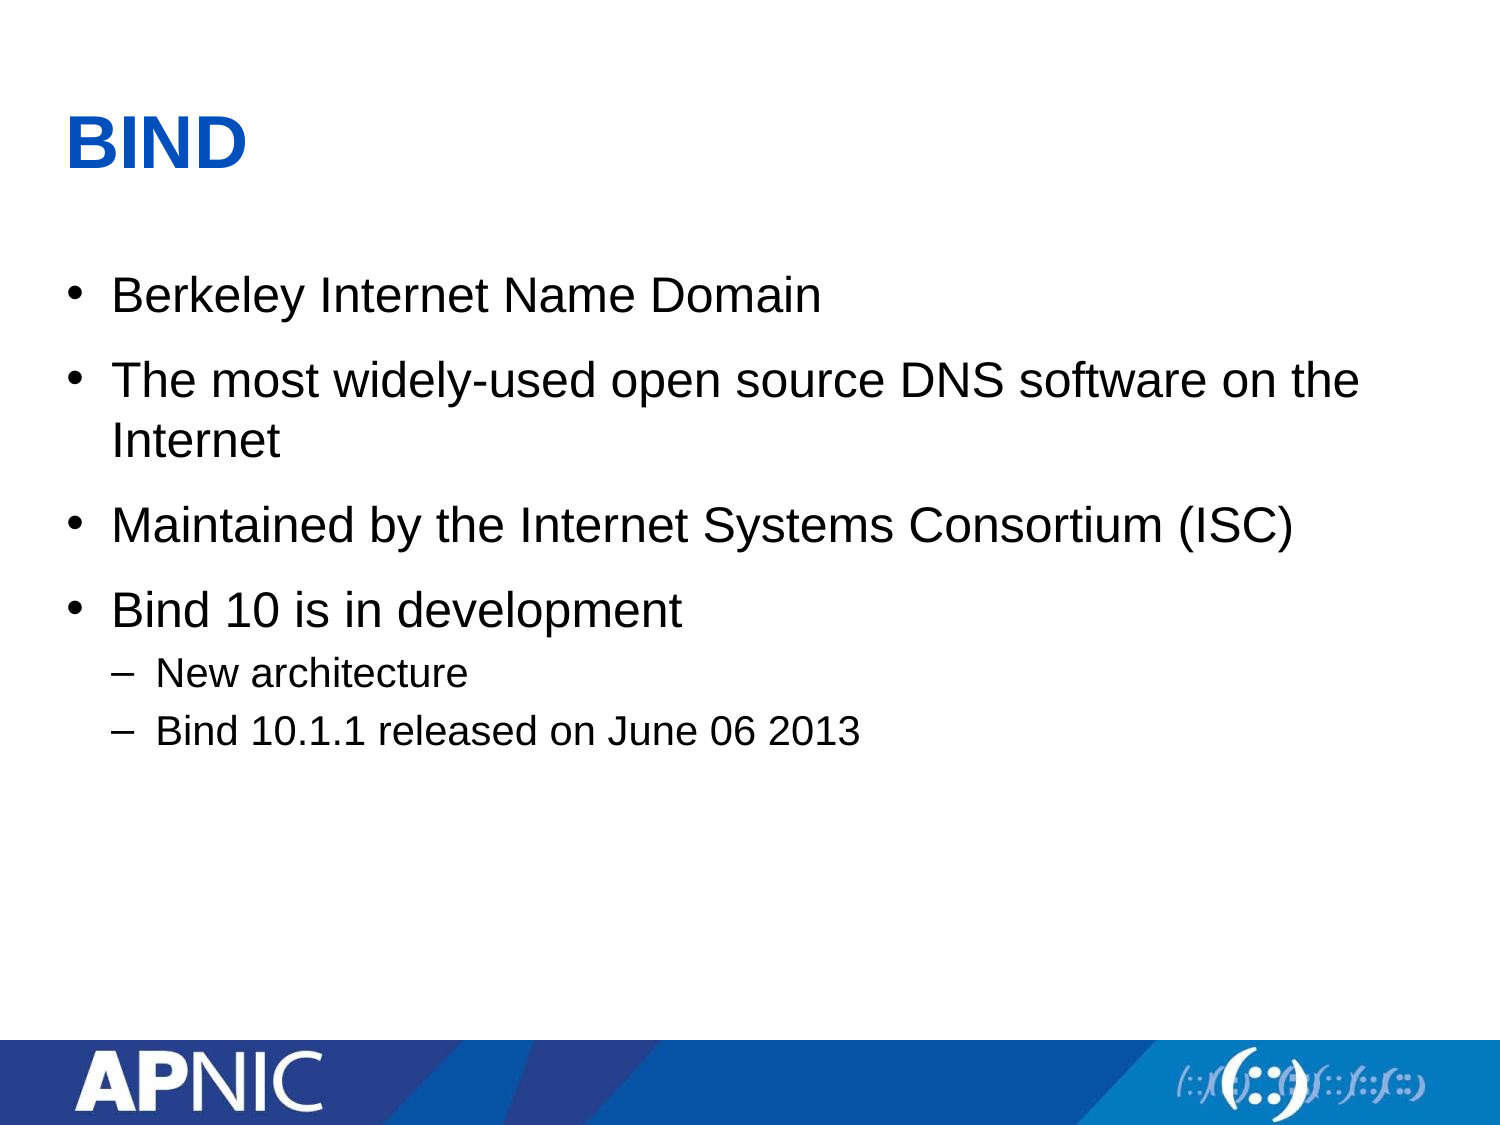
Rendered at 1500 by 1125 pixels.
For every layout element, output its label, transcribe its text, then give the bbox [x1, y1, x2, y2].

list Berkeley Internet Name Domain The most widely-used open source DNS software on the Internet Maintained by the Internet Systems Consortium (ISC) Bind 10 is in development New architecture Bind 10.1.1 released on June 06 2013 [66, 262, 1437, 1012]
title BIND [64, 45, 1436, 233]
picture [0, 1040, 1500, 1125]
